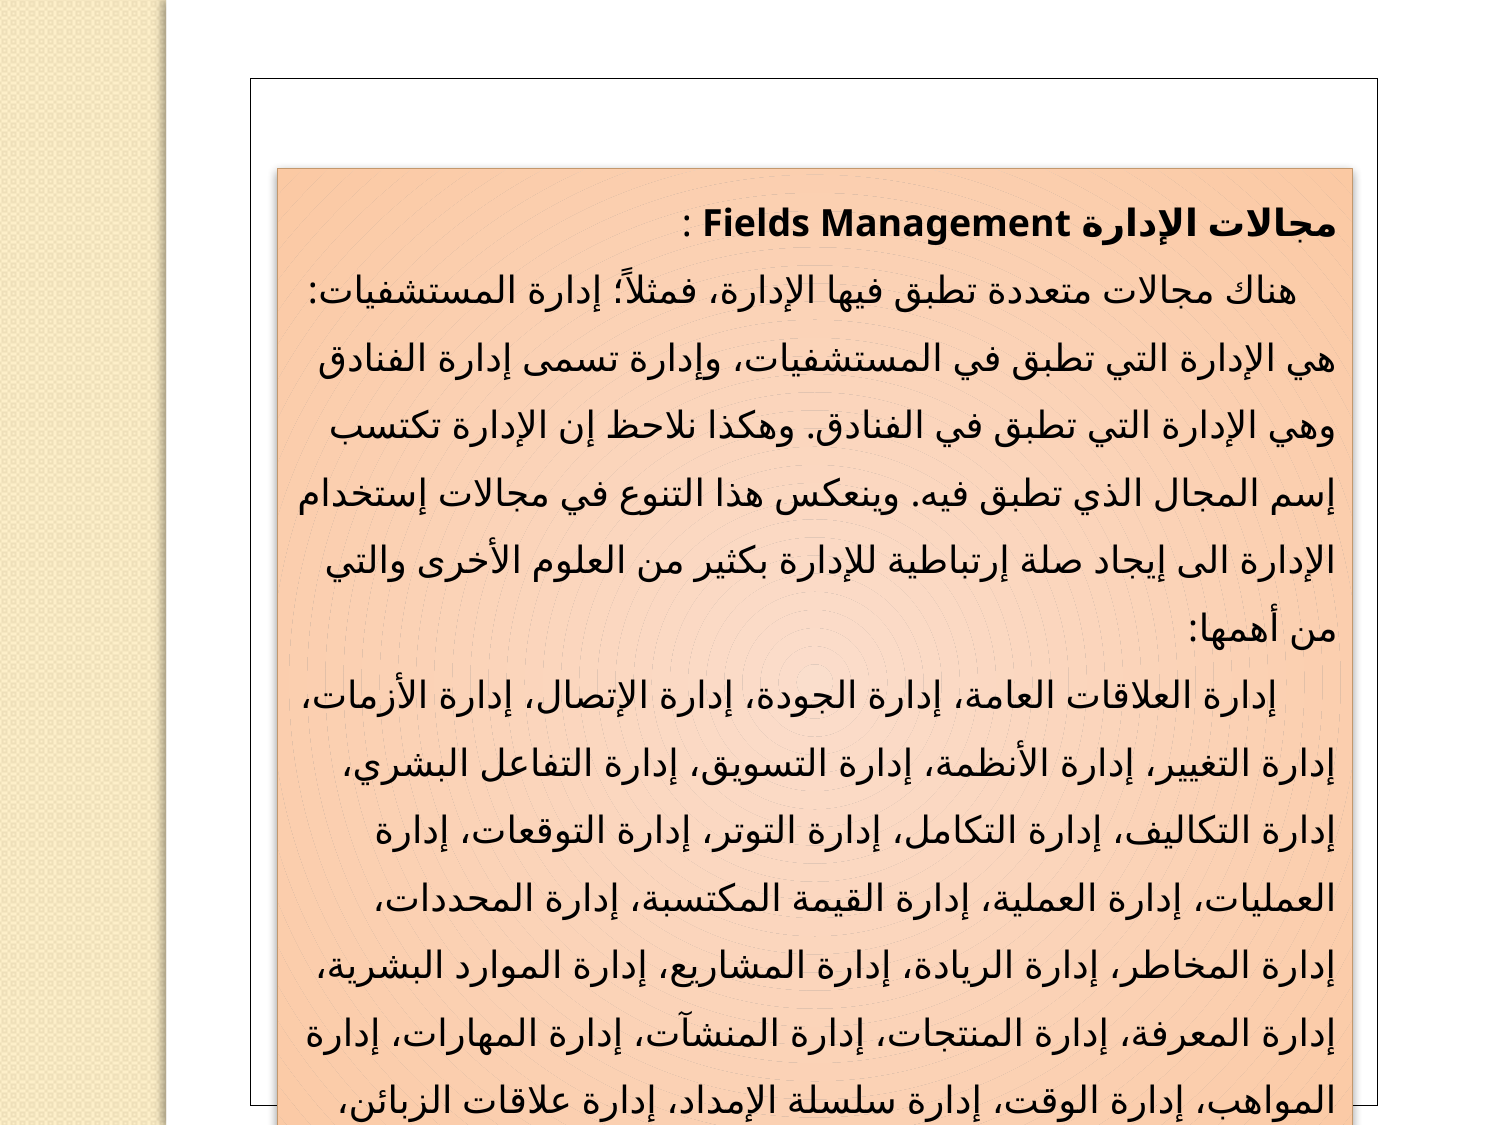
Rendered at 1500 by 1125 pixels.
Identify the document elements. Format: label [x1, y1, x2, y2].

text_box [277, 1118, 1353, 1125]
text_box [249, 77, 1378, 1107]
